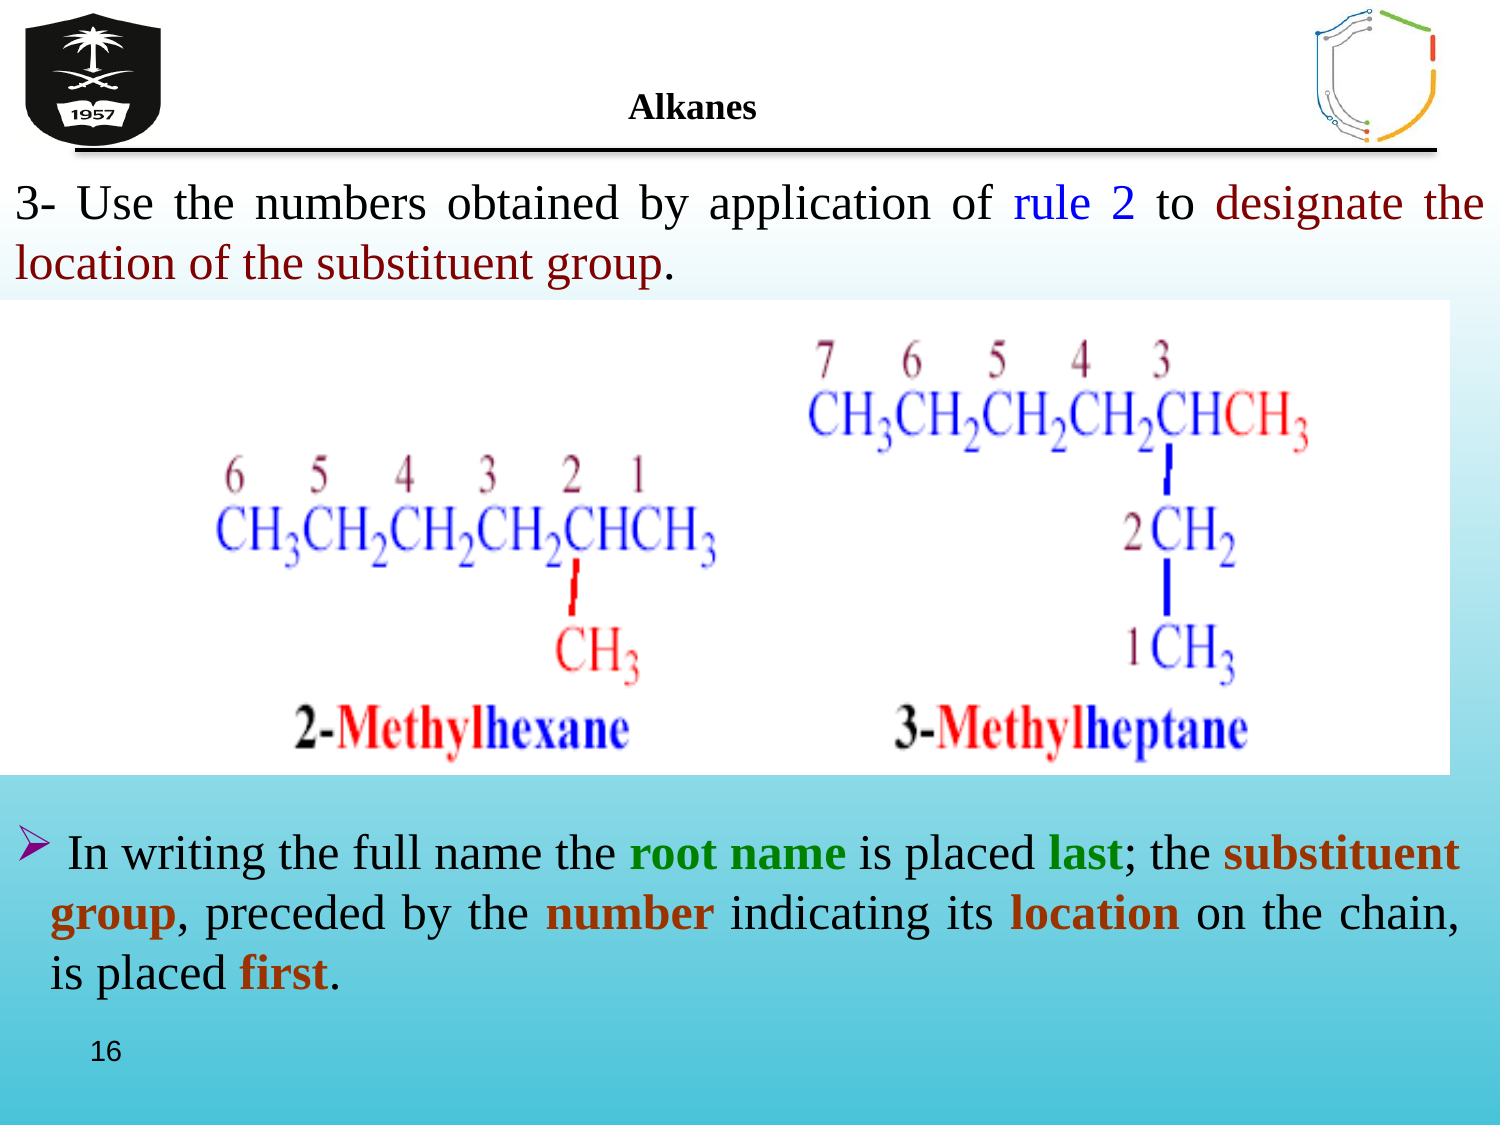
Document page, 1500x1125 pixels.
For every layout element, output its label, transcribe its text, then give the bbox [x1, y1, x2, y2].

text_box 3- Use the numbers obtained by application of rule 2 to designate the location of the substituent group. [0, 162, 1500, 383]
picture [24, 12, 163, 151]
text_box Alkanes [613, 74, 773, 135]
picture [0, 299, 1451, 776]
text_box In writing the full name the root name is placed last; the substituent group, preceded by the number indicating its location on the chain, is placed first. [0, 812, 1475, 1008]
text_box 16 [75, 1024, 425, 1103]
picture [1287, 0, 1463, 165]
